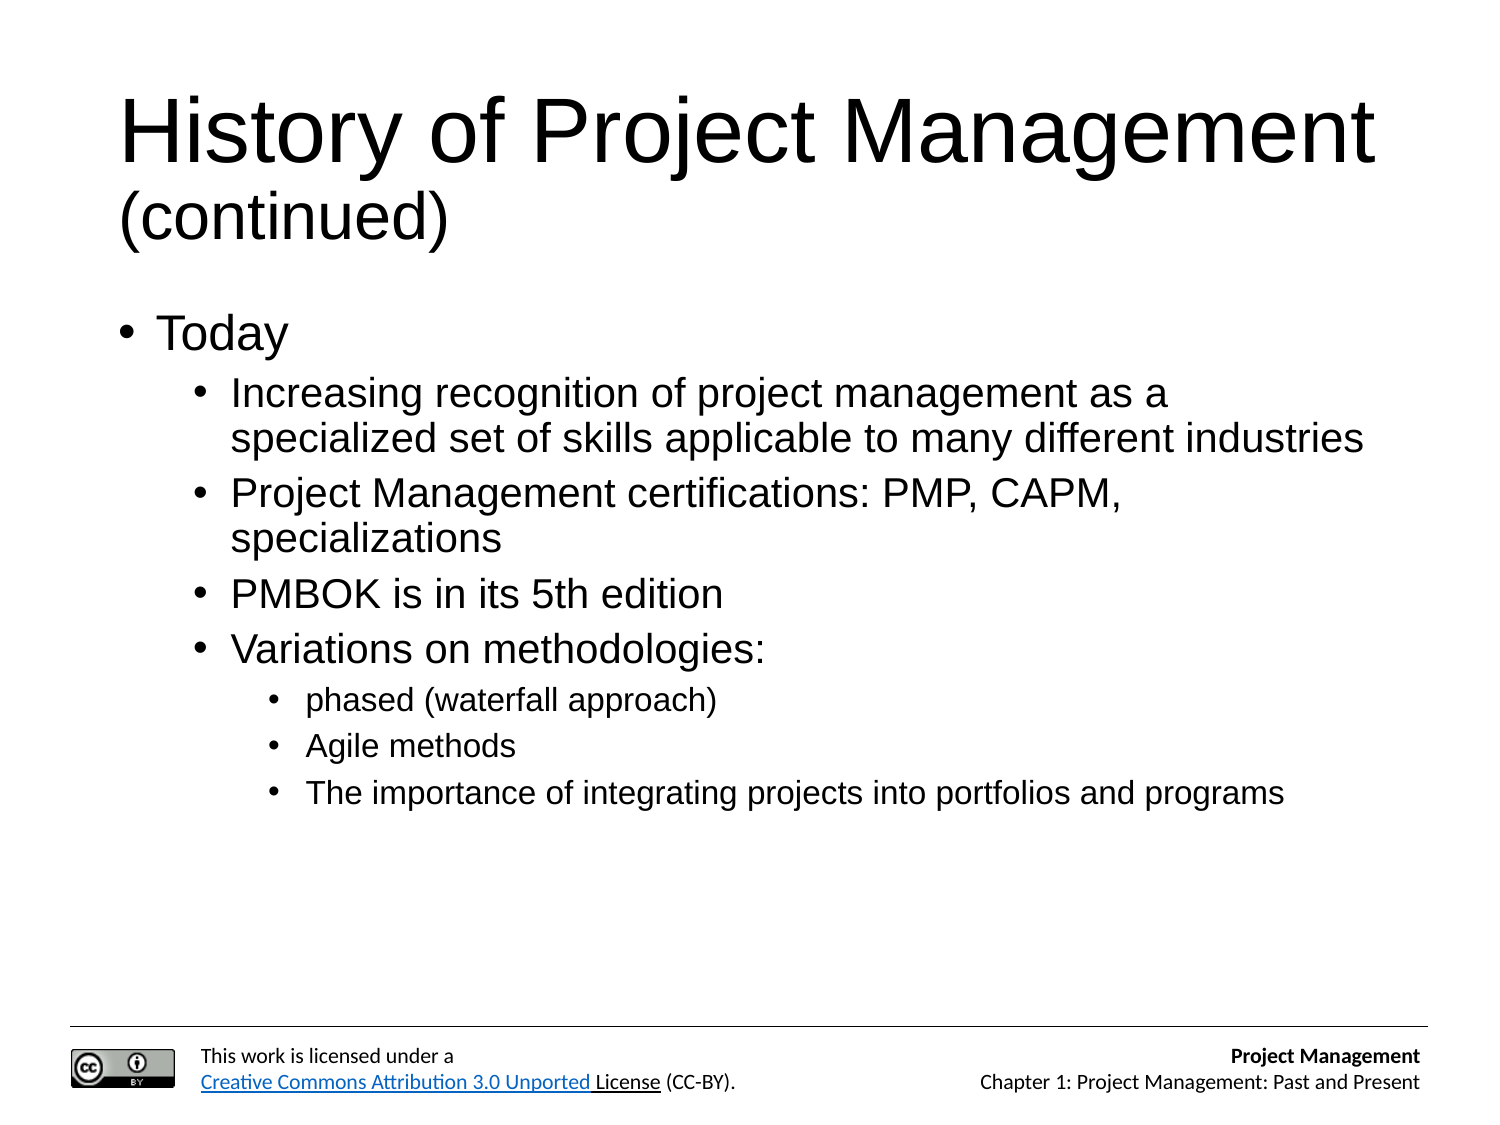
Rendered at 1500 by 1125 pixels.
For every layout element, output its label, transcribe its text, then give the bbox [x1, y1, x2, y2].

title History of Project Management (continued) [103, 59, 1397, 278]
picture [71, 1049, 175, 1088]
list Today Increasing recognition of project management as a specialized set of skills applicable to many different industries Project Management certifications: PMP, CAPM, specializations PMBOK is in its 5th edition Variations on methodologies: phased (waterfall approach) Agile methods The importance of integrating projects into portfolios and programs [103, 299, 1397, 1014]
